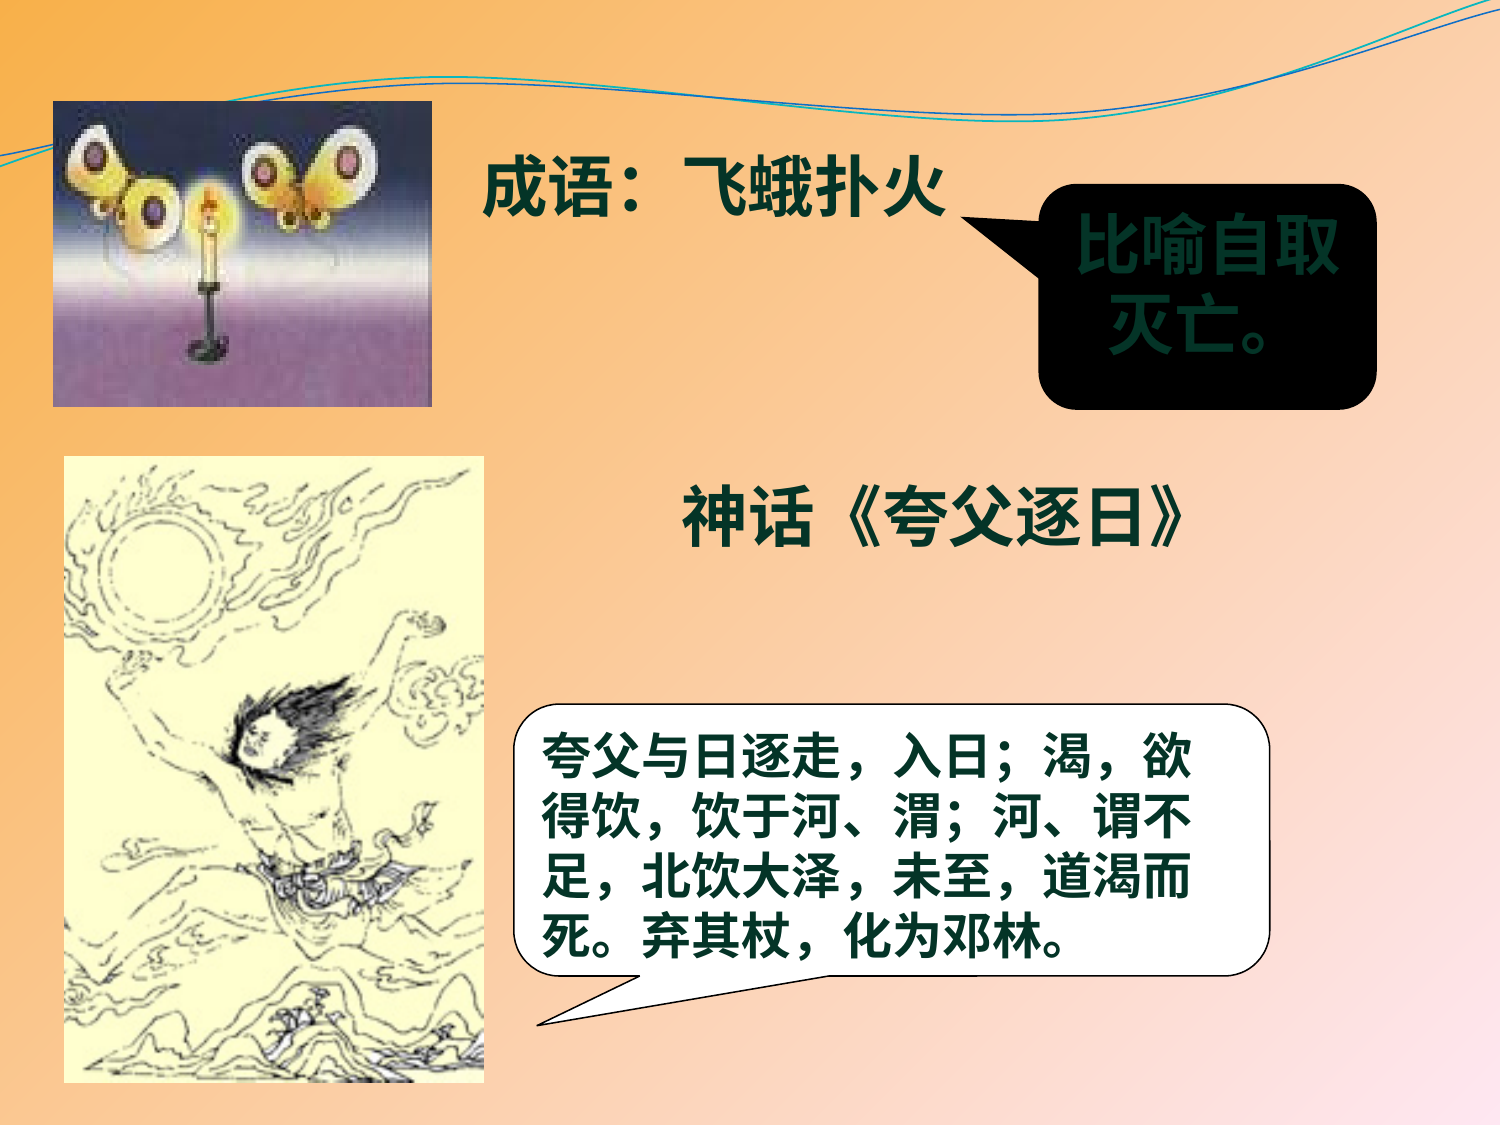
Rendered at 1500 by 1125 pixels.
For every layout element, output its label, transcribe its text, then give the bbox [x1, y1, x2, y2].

text_box 夸父与日逐走，入日；渴，欲得饮，饮于河、渭；河、谓不足，北饮大泽，未至，道渴而死。弃其杖，化为邓林。 [513, 704, 1270, 1026]
text_box 神话《夸父逐日》 [667, 467, 1246, 563]
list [64, 455, 485, 1083]
text_box 成语：飞蛾扑火 [466, 137, 1447, 232]
picture [52, 101, 432, 407]
text_box 比喻自取灭亡。 [962, 184, 1376, 410]
